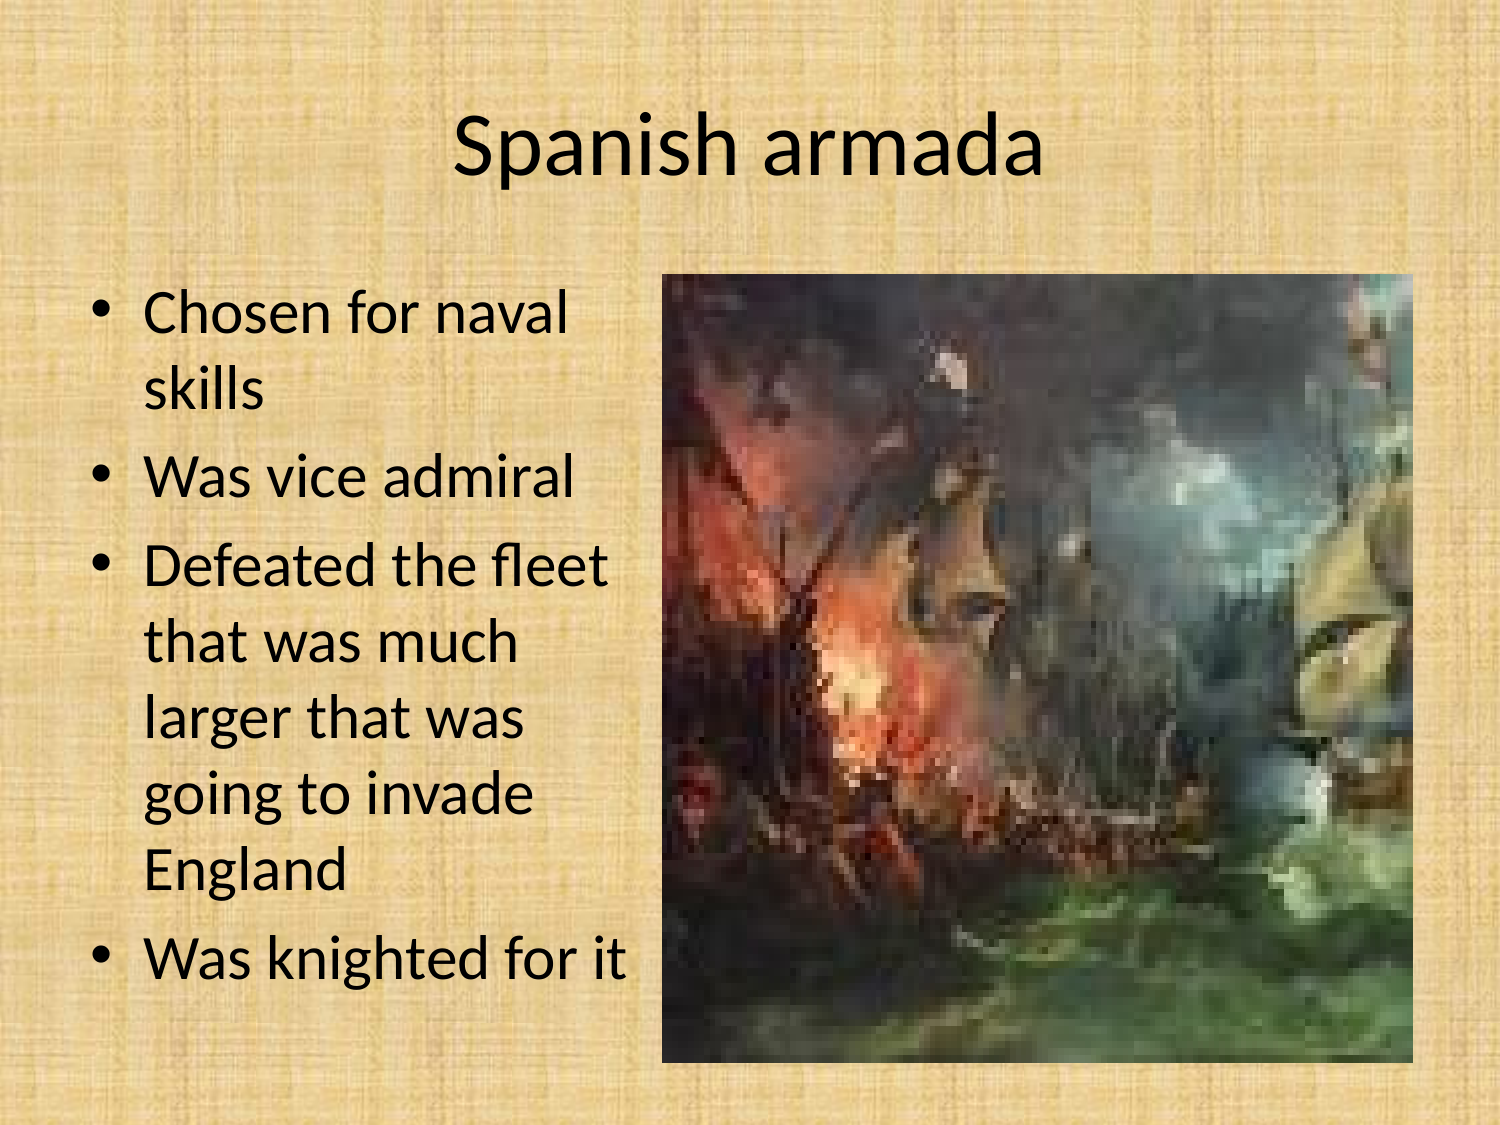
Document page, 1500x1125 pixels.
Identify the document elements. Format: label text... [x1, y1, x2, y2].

title Spanish armada [75, 45, 1425, 233]
list Chosen for naval skills Was vice admiral Defeated the fleet that was much larger that was going to invade England Was knighted for it [75, 262, 688, 1005]
picture [0, 0, 1500, 1125]
